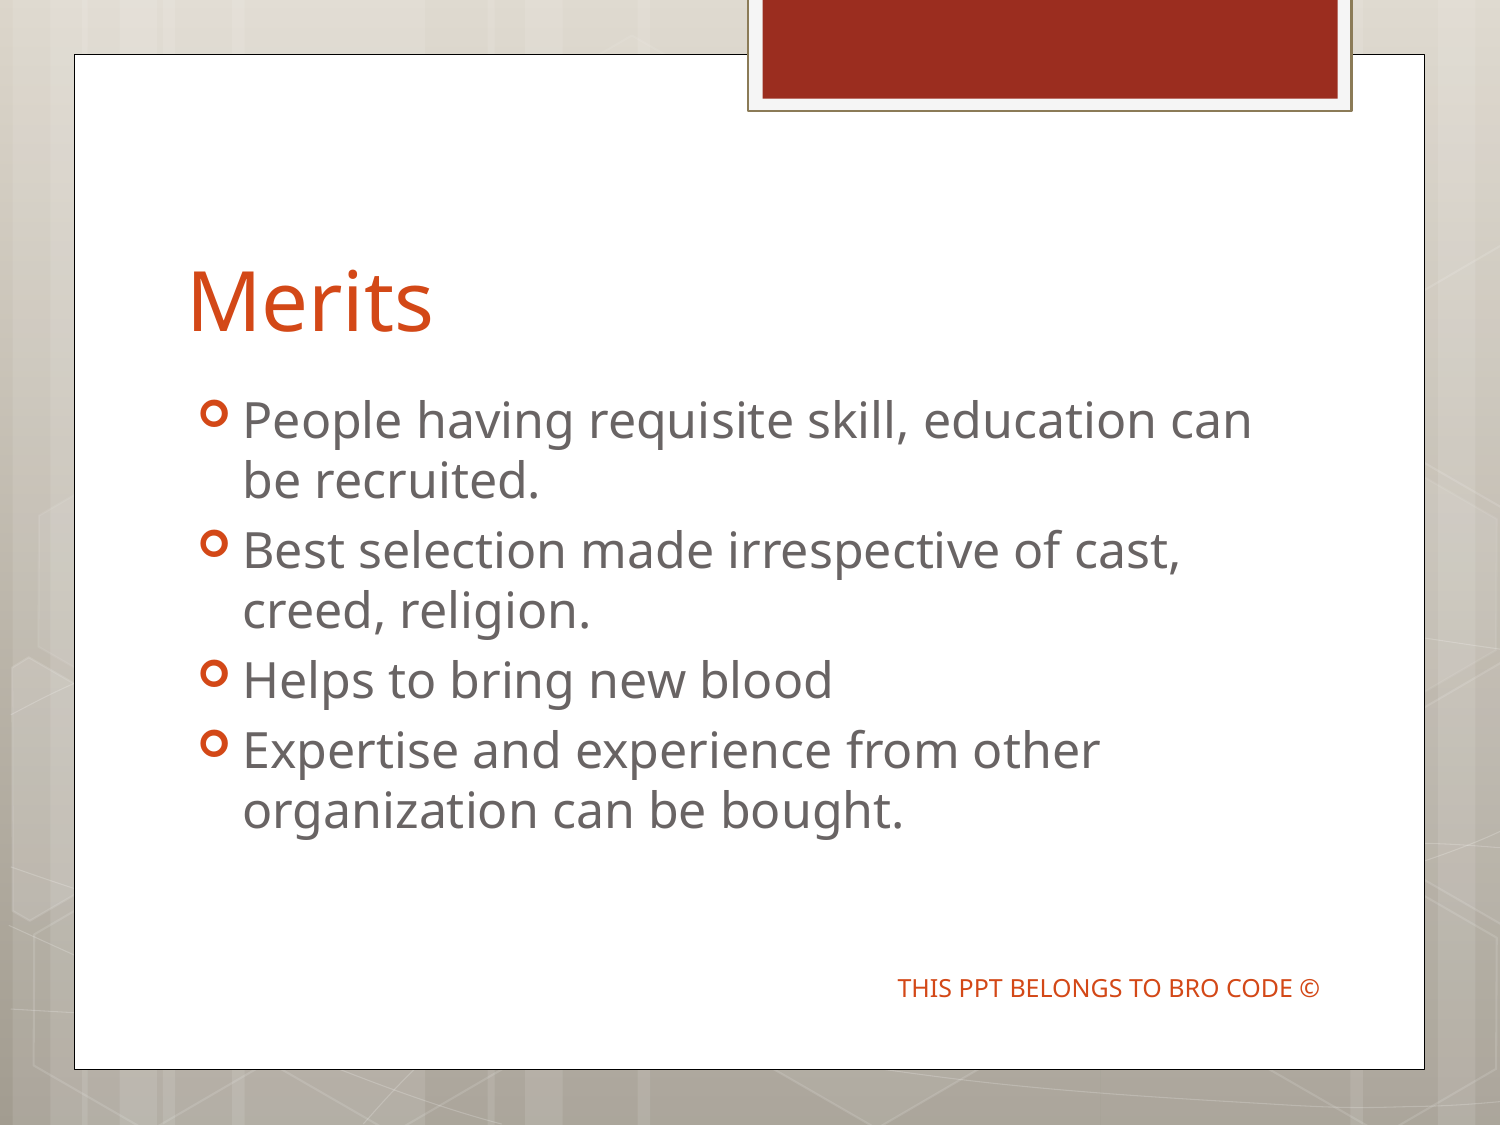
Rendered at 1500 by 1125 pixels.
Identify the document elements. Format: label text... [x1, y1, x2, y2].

title Merits [171, 168, 1324, 357]
footer THIS PPT BELONGS TO BRO CODE © [761, 960, 1336, 1020]
list People having requisite skill, education can be recruited. Best selection made irrespective of cast, creed, religion. Helps to bring new blood Expertise and experience from other organization can be bought. [171, 381, 1283, 957]
